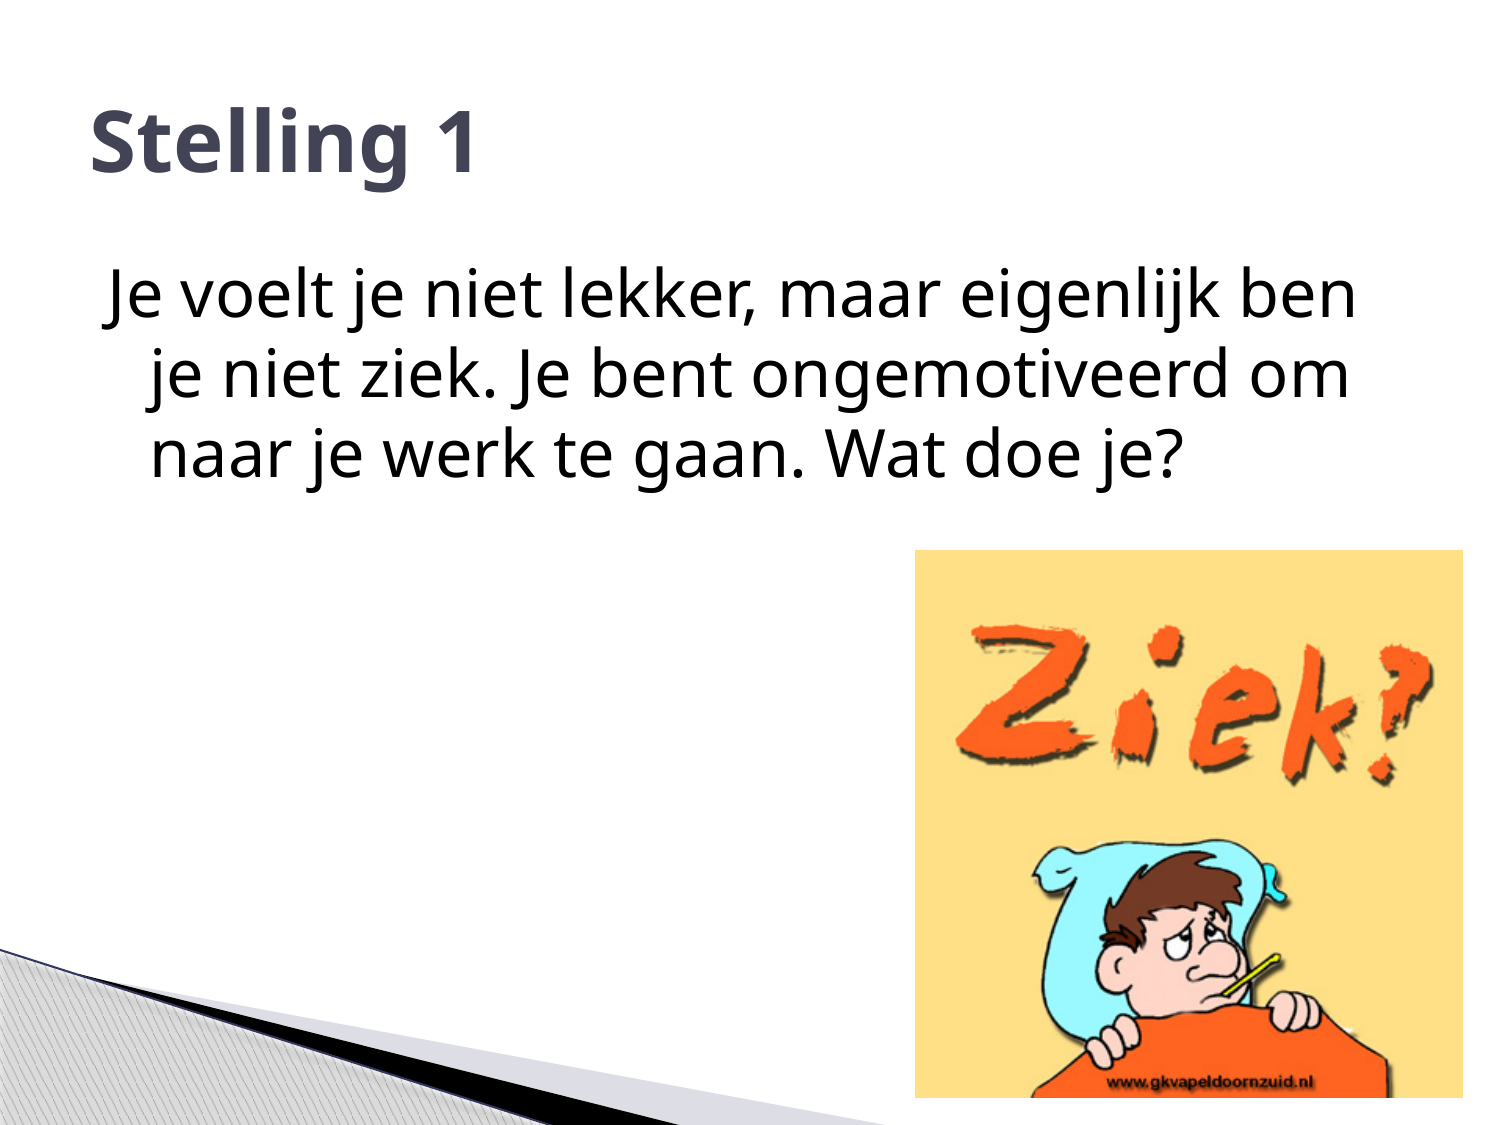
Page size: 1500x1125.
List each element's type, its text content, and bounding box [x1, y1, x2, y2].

picture [915, 550, 1463, 1098]
title Stelling 1 [75, 45, 1425, 233]
list Je voelt je niet lekker, maar eigenlijk ben je niet ziek. Je bent ongemotiveerd om naar je werk te gaan. Wat doe je? [74, 242, 1426, 986]
